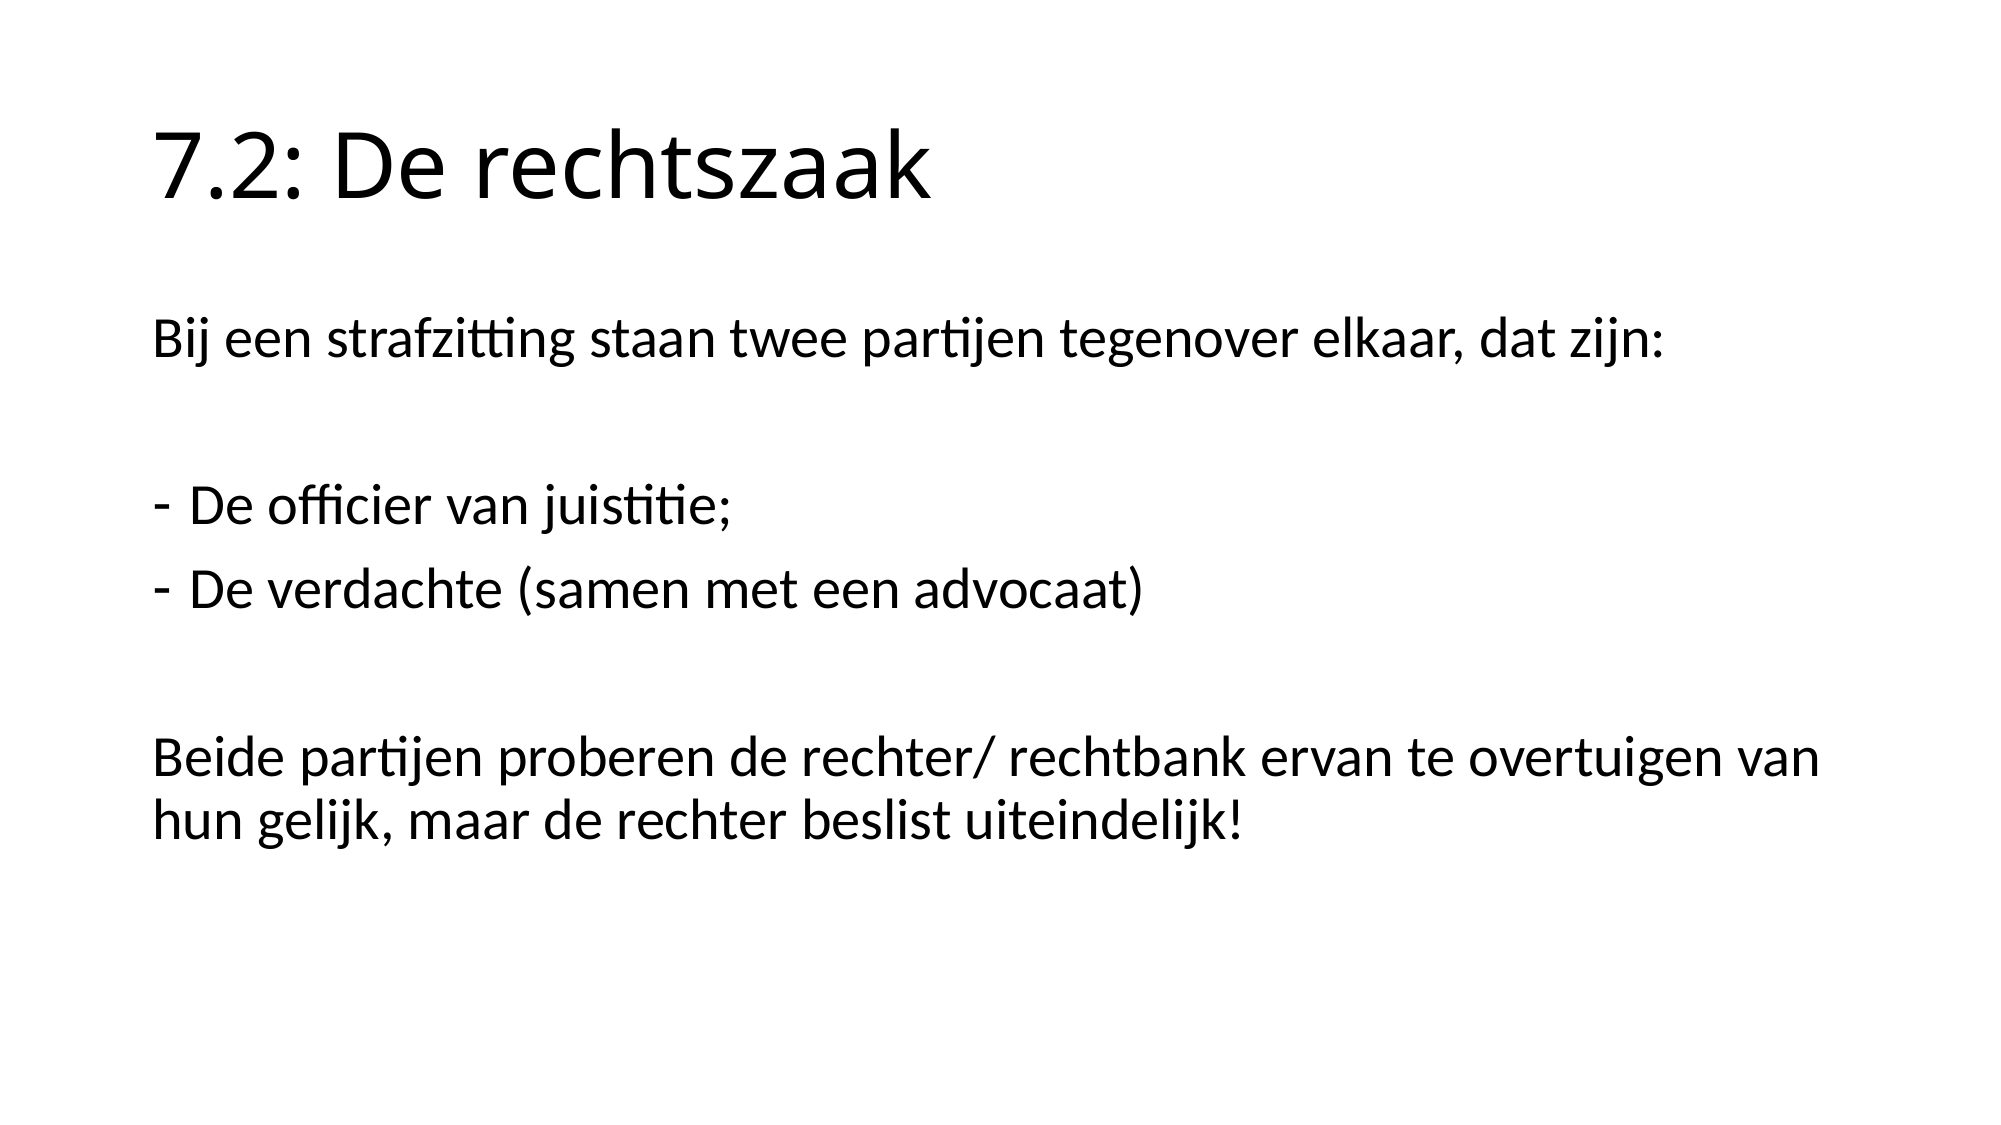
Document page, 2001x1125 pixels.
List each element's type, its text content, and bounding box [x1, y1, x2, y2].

list Bij een strafzitting staan twee partijen tegenover elkaar, dat zijn: De officier van juistitie; De verdachte (samen met een advocaat) Beide partijen proberen de rechter/ rechtbank ervan te overtuigen van hun gelijk, maar de rechter beslist uiteindelijk! [137, 299, 1863, 1014]
title 7.2: De rechtszaak [137, 59, 1863, 278]
